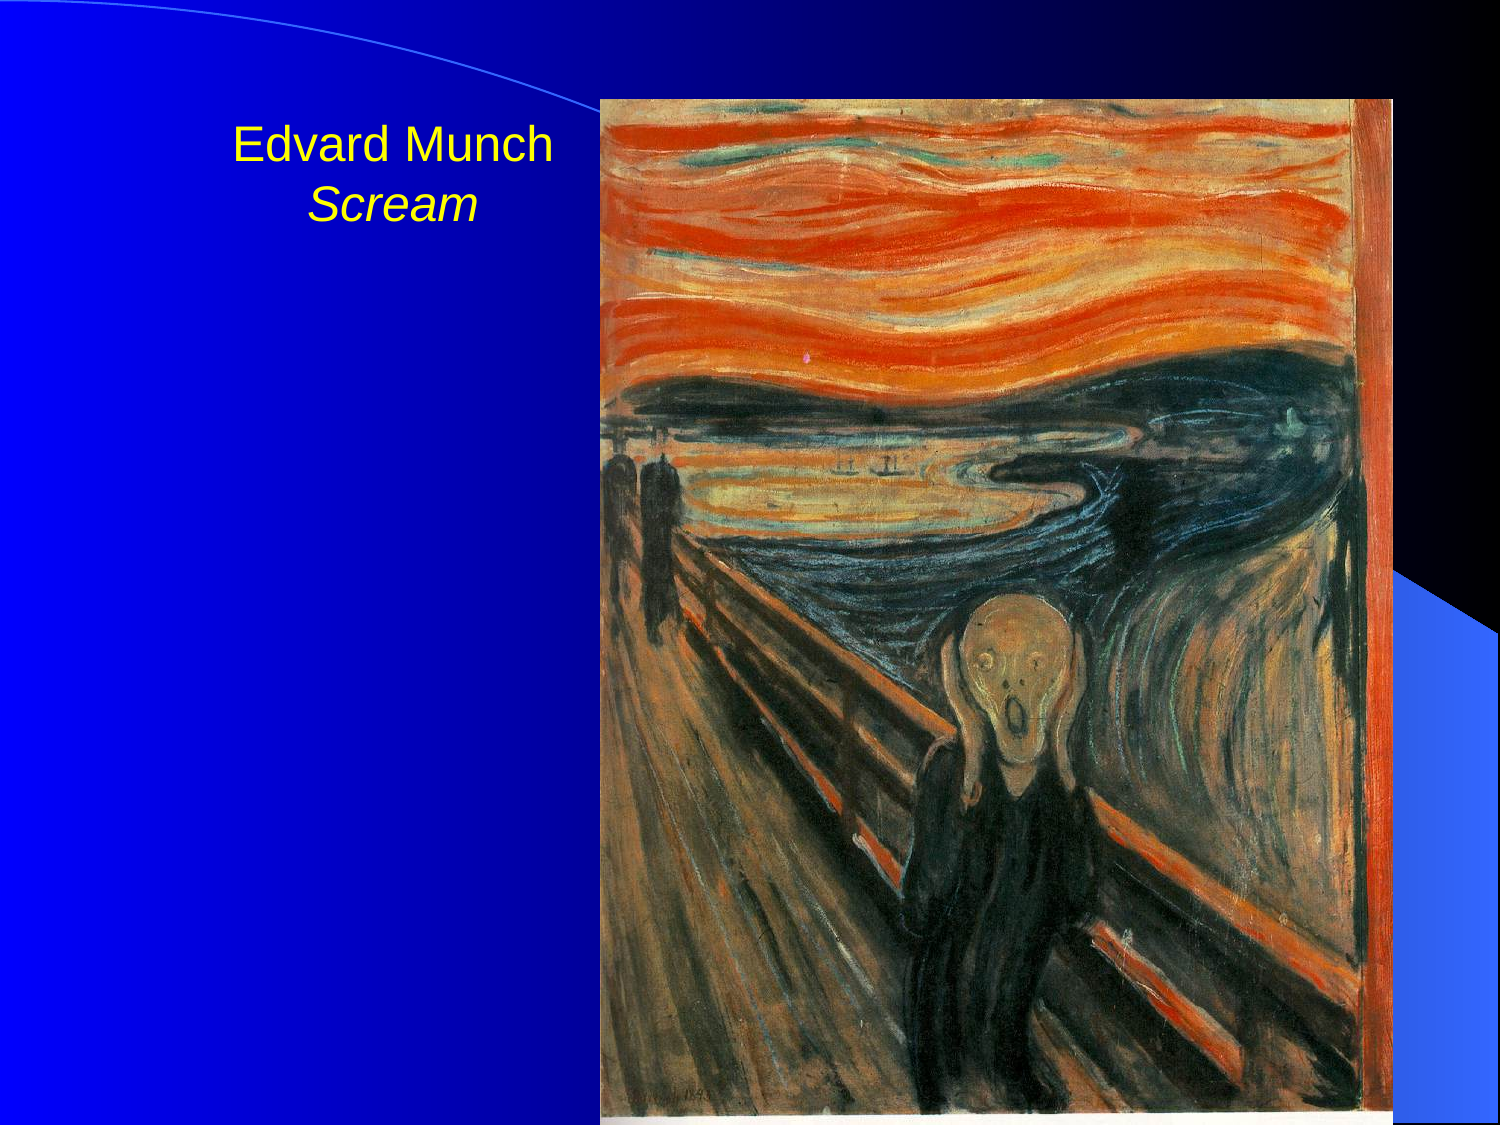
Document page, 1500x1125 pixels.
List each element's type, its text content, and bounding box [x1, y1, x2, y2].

title Edvard Munch Scream [51, 103, 595, 239]
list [599, 99, 1393, 1125]
